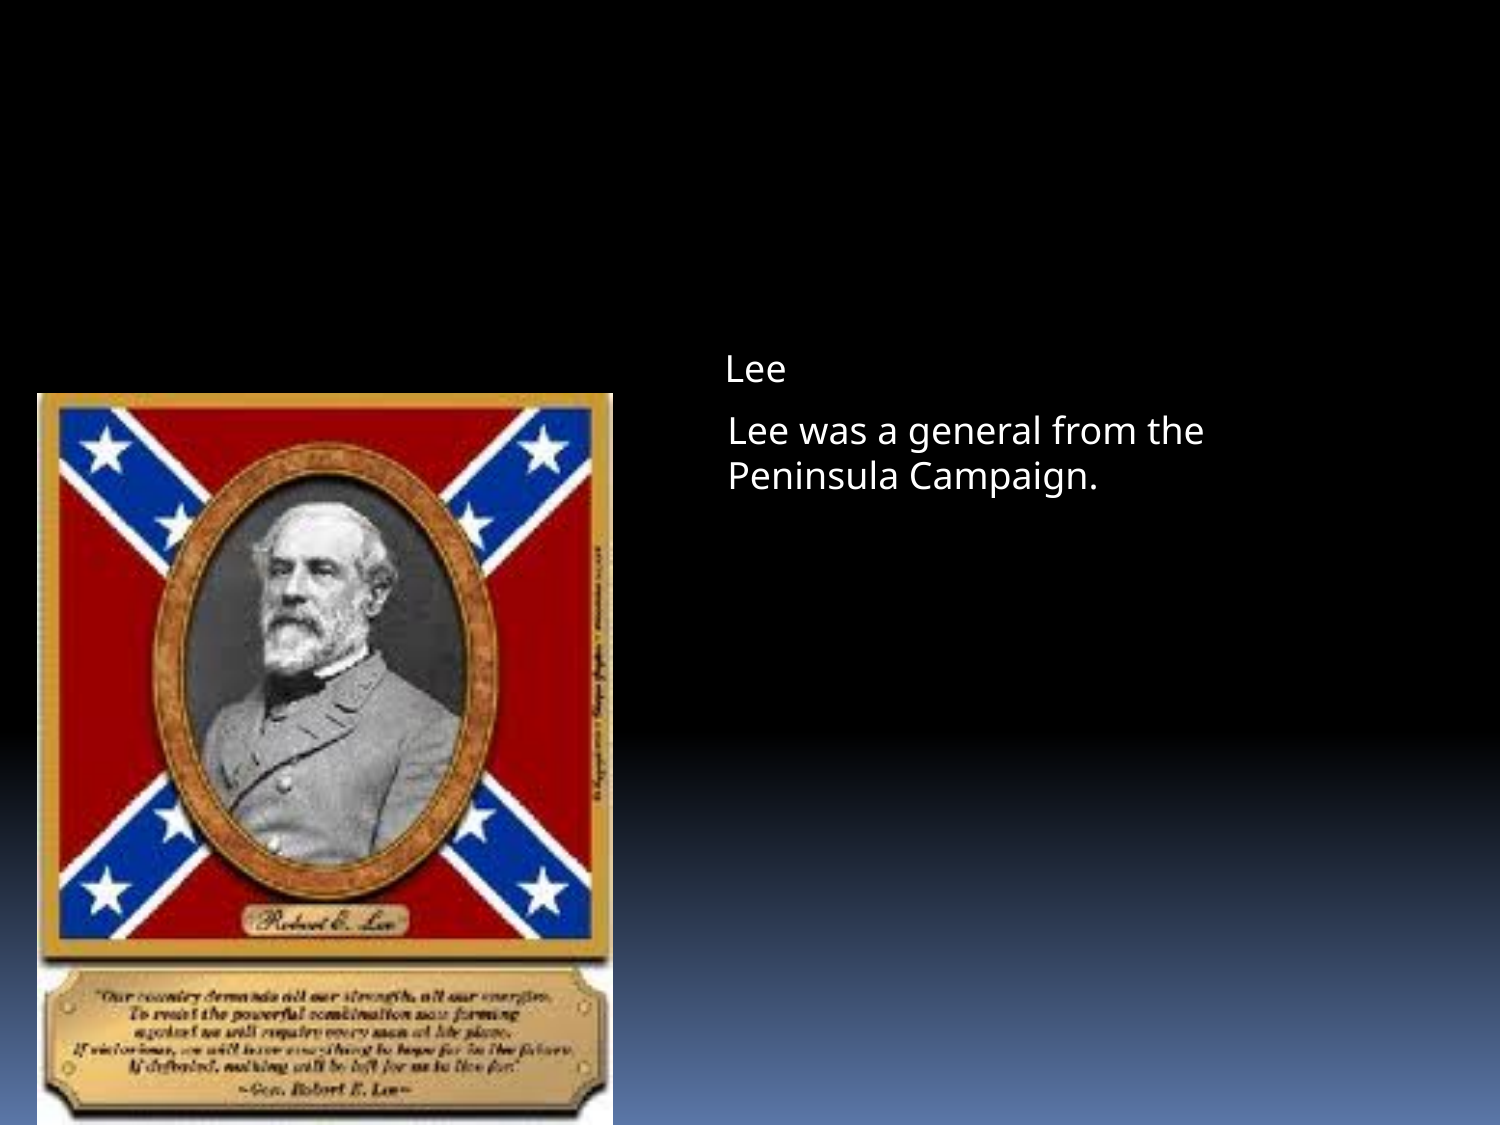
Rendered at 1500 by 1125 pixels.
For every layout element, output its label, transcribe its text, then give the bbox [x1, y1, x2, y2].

text_box Lee [699, 337, 825, 398]
picture [37, 393, 613, 1125]
text_box Lee was a general from the Peninsula Campaign. [712, 399, 1288, 505]
